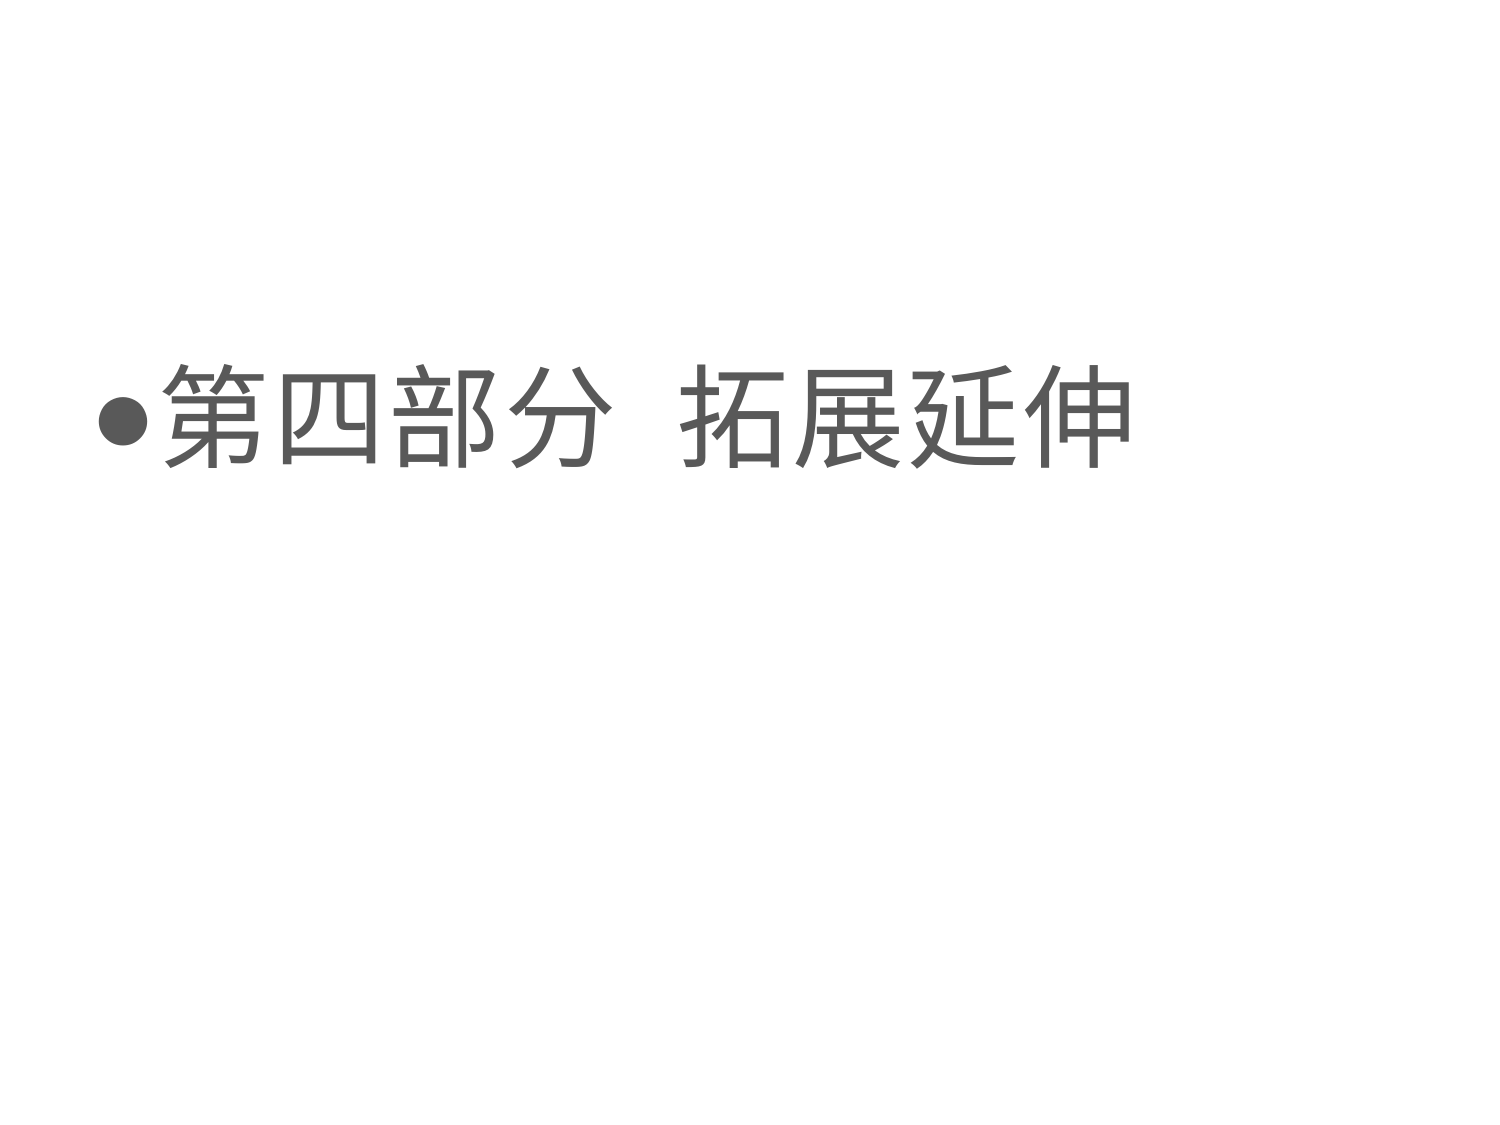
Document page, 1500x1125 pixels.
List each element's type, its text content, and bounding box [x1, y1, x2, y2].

list 第四部分 拓展延伸 [74, 244, 1425, 1026]
